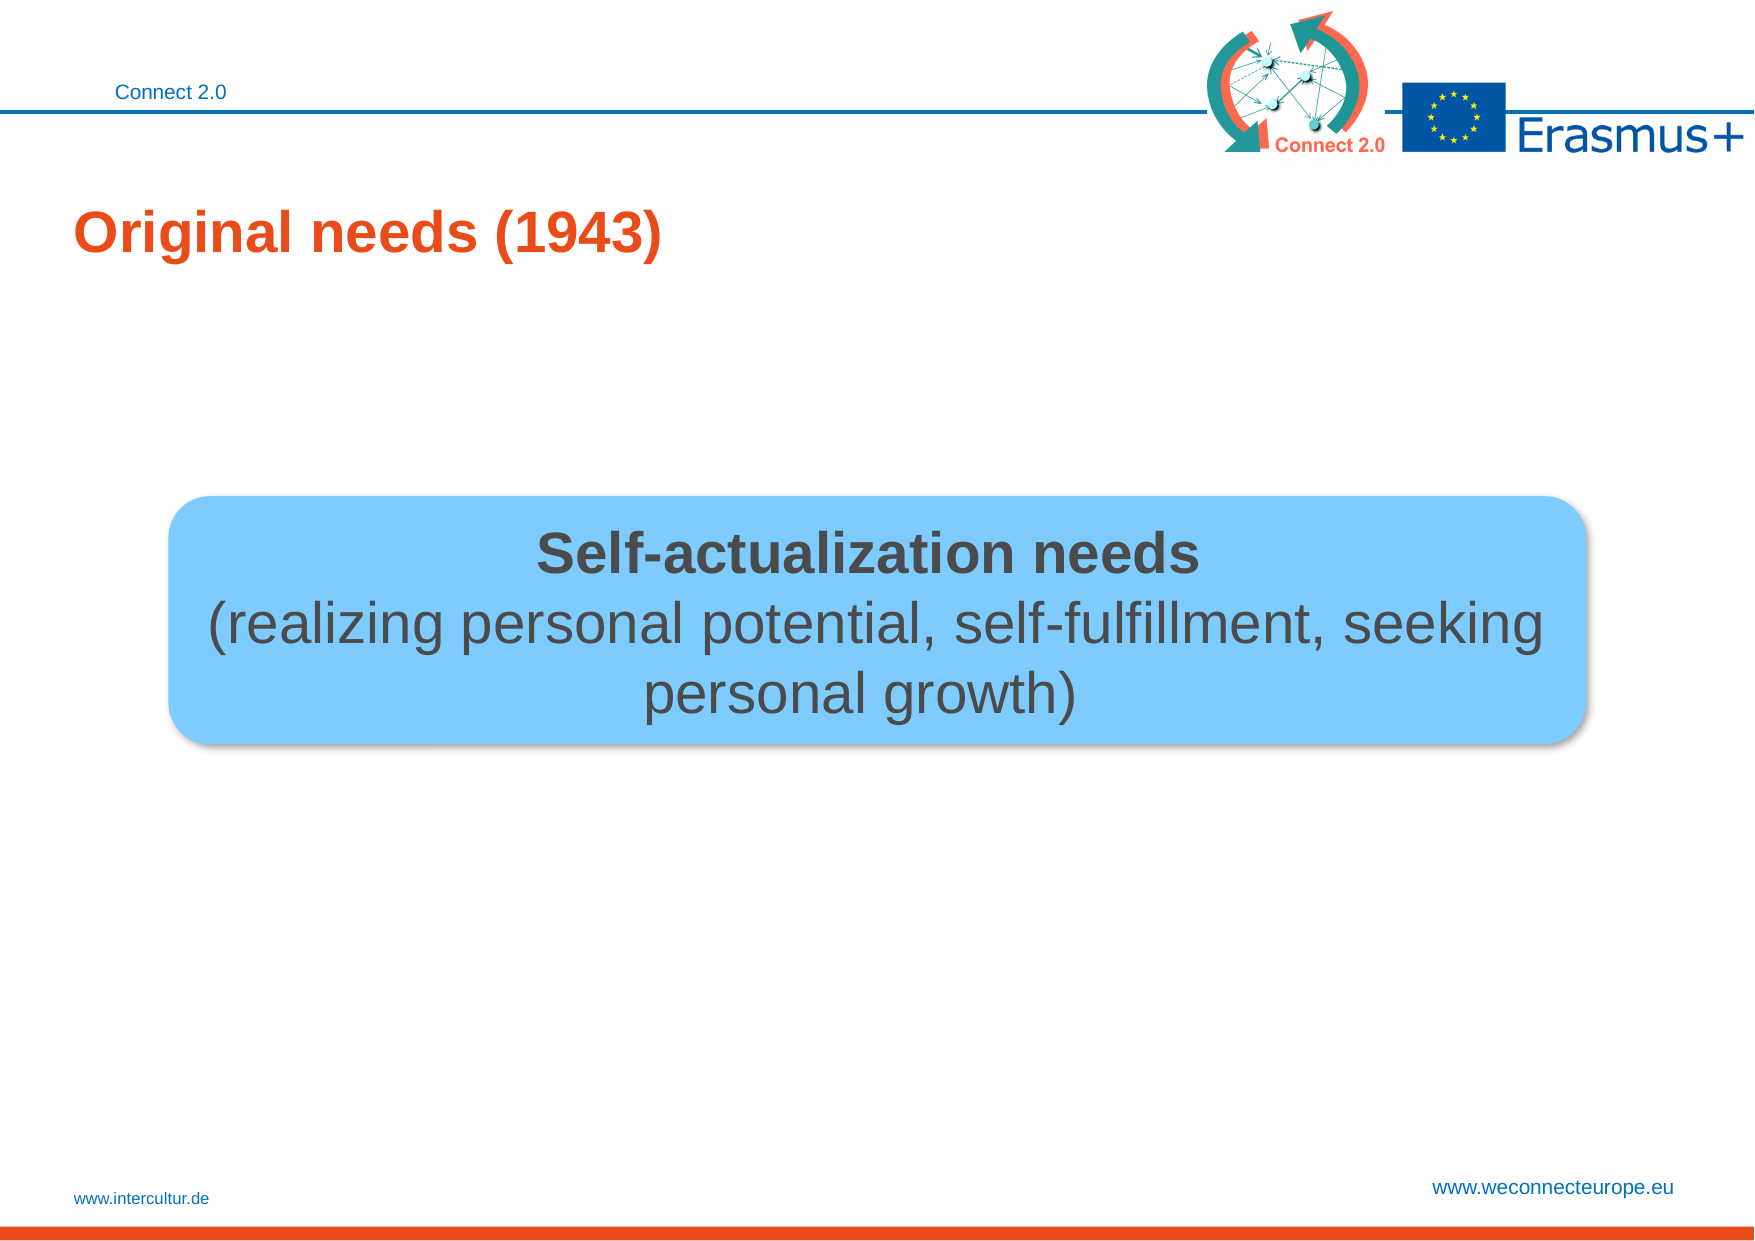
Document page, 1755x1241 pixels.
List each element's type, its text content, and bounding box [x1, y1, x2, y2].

text_box Self-actualization needs (realizing personal potential, self-fulfillment, seeking personal growth) [166, 494, 1588, 747]
picture [1207, 11, 1755, 172]
footer Connect 2.0 [114, 70, 1084, 104]
title Original needs (1943) [73, 193, 1681, 302]
list [73, 318, 1681, 1164]
